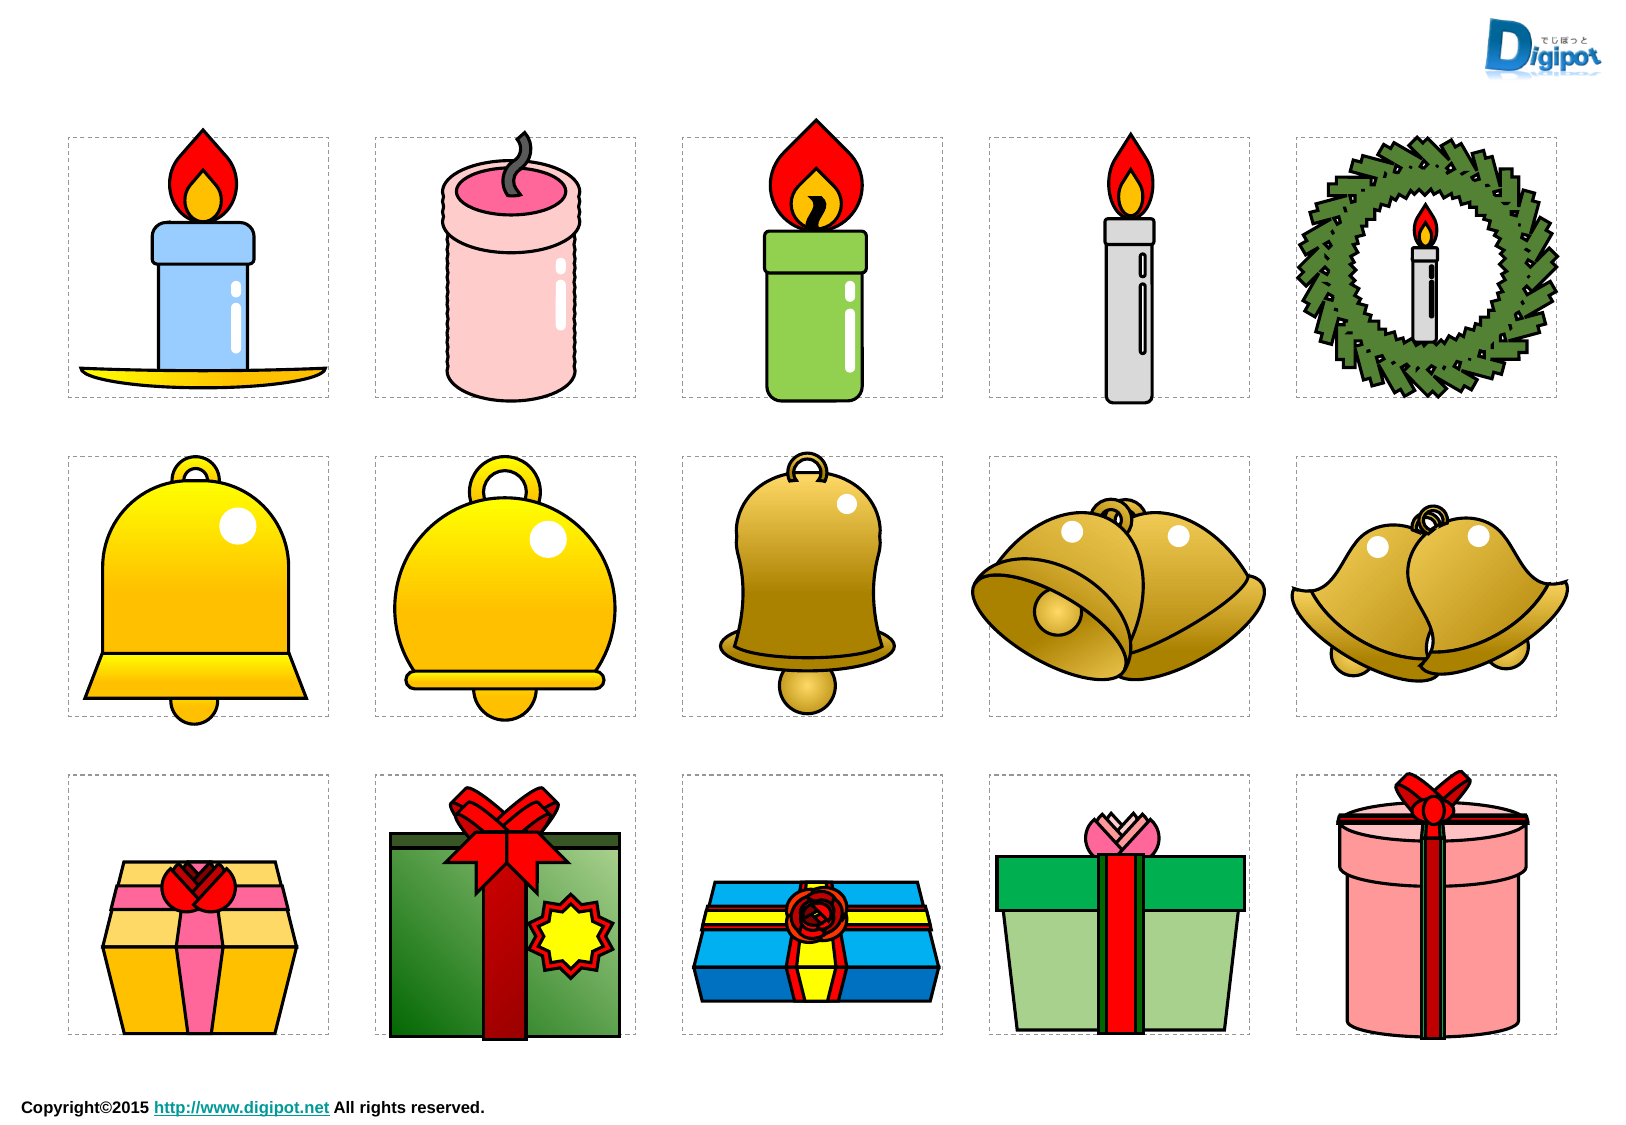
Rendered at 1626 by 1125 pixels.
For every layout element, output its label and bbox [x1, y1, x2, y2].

text_box [996, 808, 1245, 1034]
text_box [1337, 773, 1528, 1039]
text_box [1104, 134, 1155, 404]
text_box [394, 456, 616, 721]
picture [1485, 18, 1602, 82]
text_box [442, 132, 581, 402]
text_box [80, 129, 326, 388]
text_box [390, 784, 620, 1040]
text_box [102, 857, 297, 1034]
text_box [84, 456, 307, 725]
text_box [693, 882, 939, 1002]
text_box [962, 489, 1247, 669]
text_box [764, 119, 867, 402]
text_box [1307, 496, 1552, 677]
text_box [720, 452, 895, 715]
text_box [1297, 138, 1558, 399]
